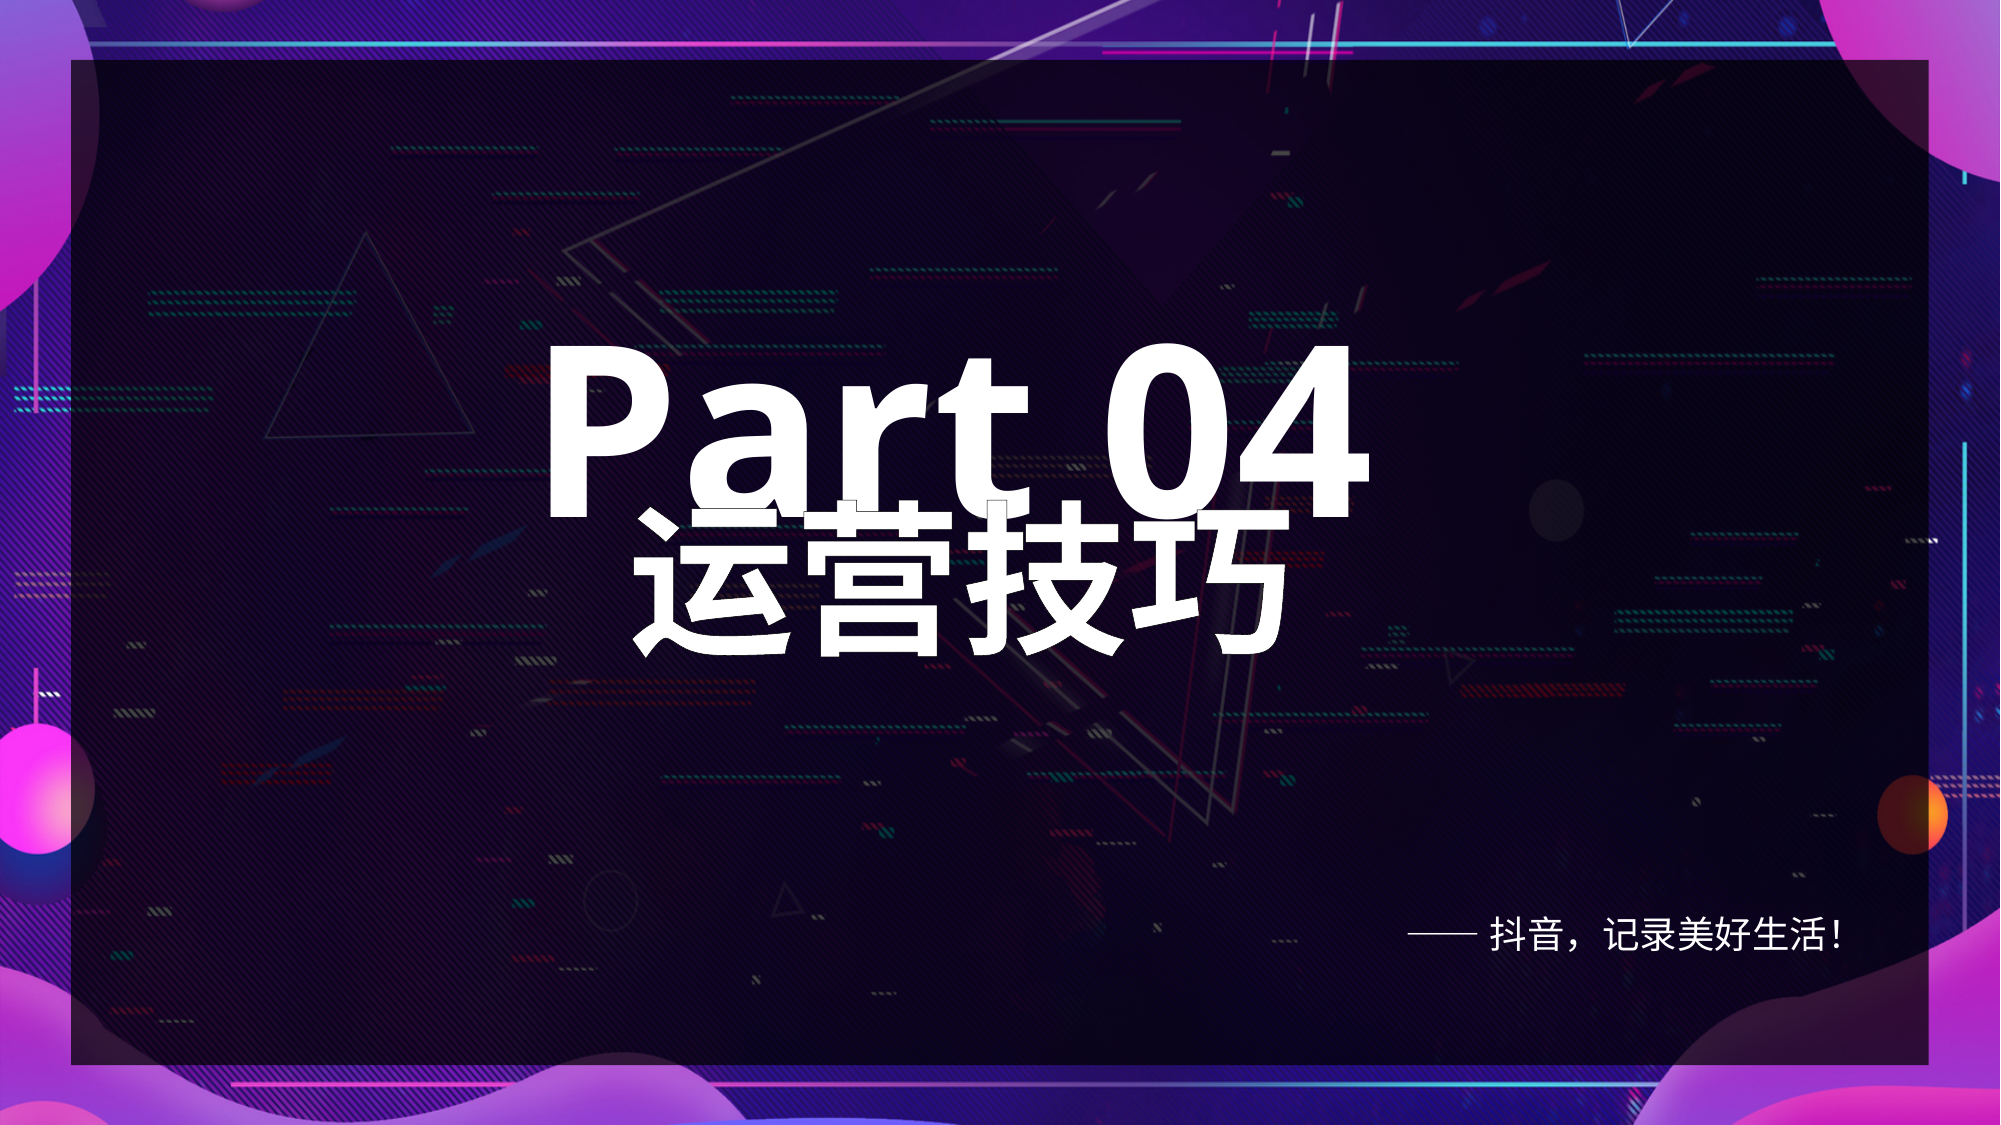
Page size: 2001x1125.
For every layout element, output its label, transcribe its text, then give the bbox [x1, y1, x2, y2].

text_box 运营技巧 [532, 467, 1390, 683]
text_box ——抖音，记录美好生活！ [1390, 903, 1880, 964]
picture [0, 0, 2000, 1125]
text_box Part 04 [514, 270, 1389, 573]
